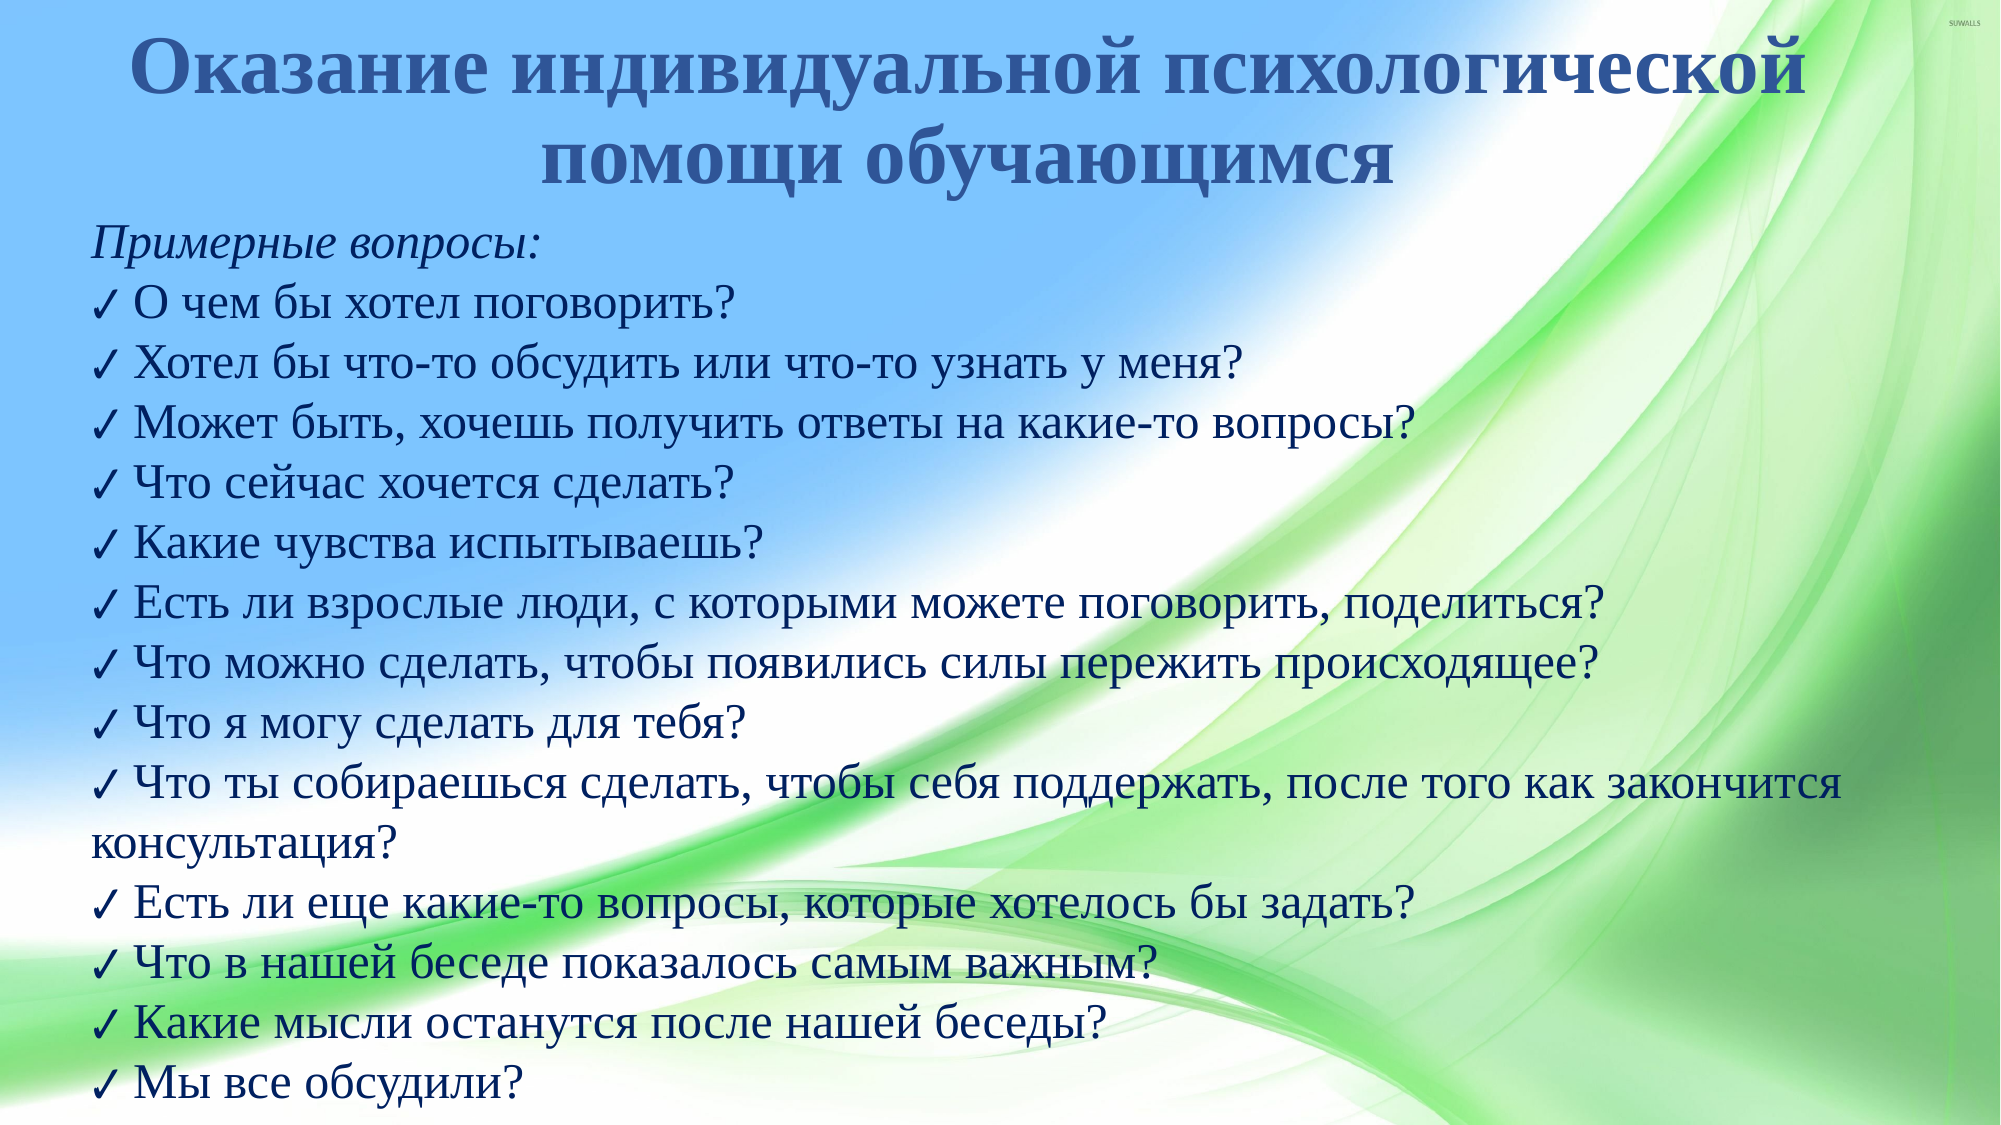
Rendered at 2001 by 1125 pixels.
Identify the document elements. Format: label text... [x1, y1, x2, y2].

picture [0, 0, 2001, 1125]
title Оказание индивидуальной психологической помощи обучающимся [104, 59, 1833, 164]
text_box Примерные вопросы: ✔ О чем бы хотел поговорить? ✔ Хотел бы что-то обсудить или что-то узнать у меня? ✔ Может быть, хочешь получить ответы на какие-то вопросы? ✔ Что сейчас хочется сделать? ✔ Какие чувства испытываешь? ✔ Есть ли взрослые люди, с которыми можете поговорить, поделиться? ✔ Что можно сделать, чтобы появились силы пережить происходящее? ✔ Что я могу сделать для тебя? ✔ Что ты собираешься сделать, чтобы себя поддержать, после того как закончится консультация? ✔ Есть ли еще какие-то вопросы, которые хотелось бы задать? ✔ Что в нашей беседе показалось самым важным? ✔ Какие мысли останутся после нашей беседы? ✔ Мы все обсудили? [76, 201, 1906, 1116]
